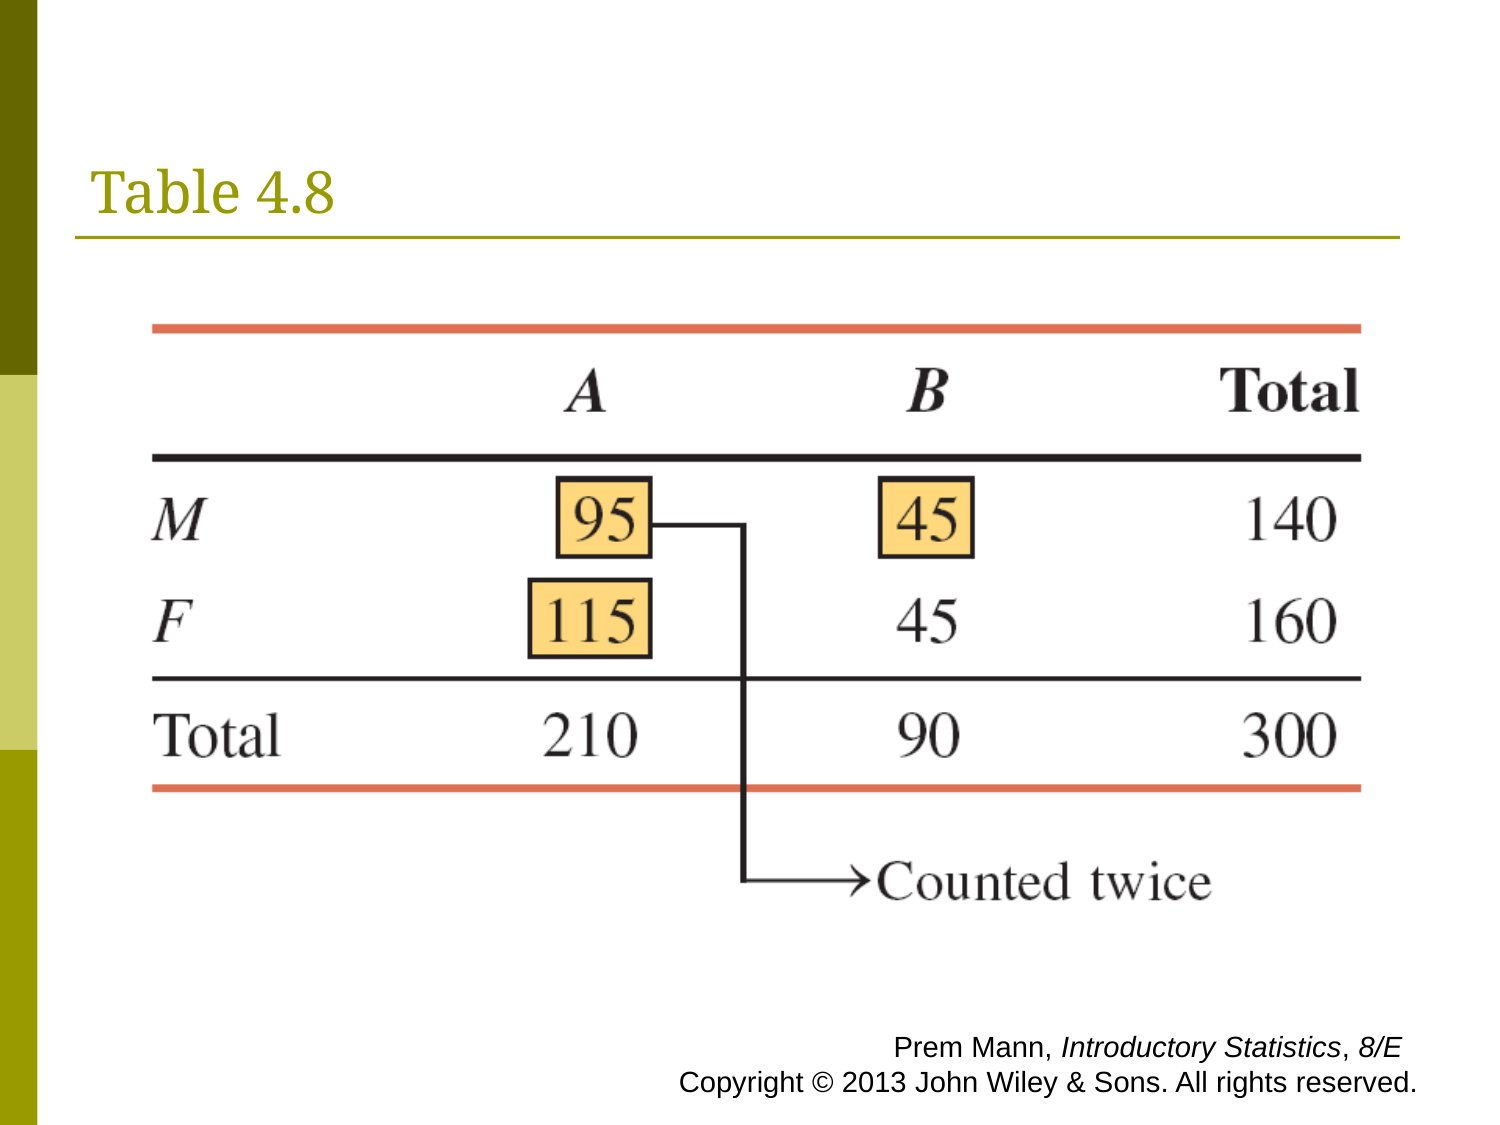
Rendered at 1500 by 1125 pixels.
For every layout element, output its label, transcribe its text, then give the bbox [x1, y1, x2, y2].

title Table 4.8 [75, 45, 1425, 233]
picture [129, 304, 1388, 938]
text_box Prem Mann, Introductory Statistics, 8/E Copyright © 2013 John Wiley & Sons. All rights reserved. [664, 1020, 1449, 1106]
